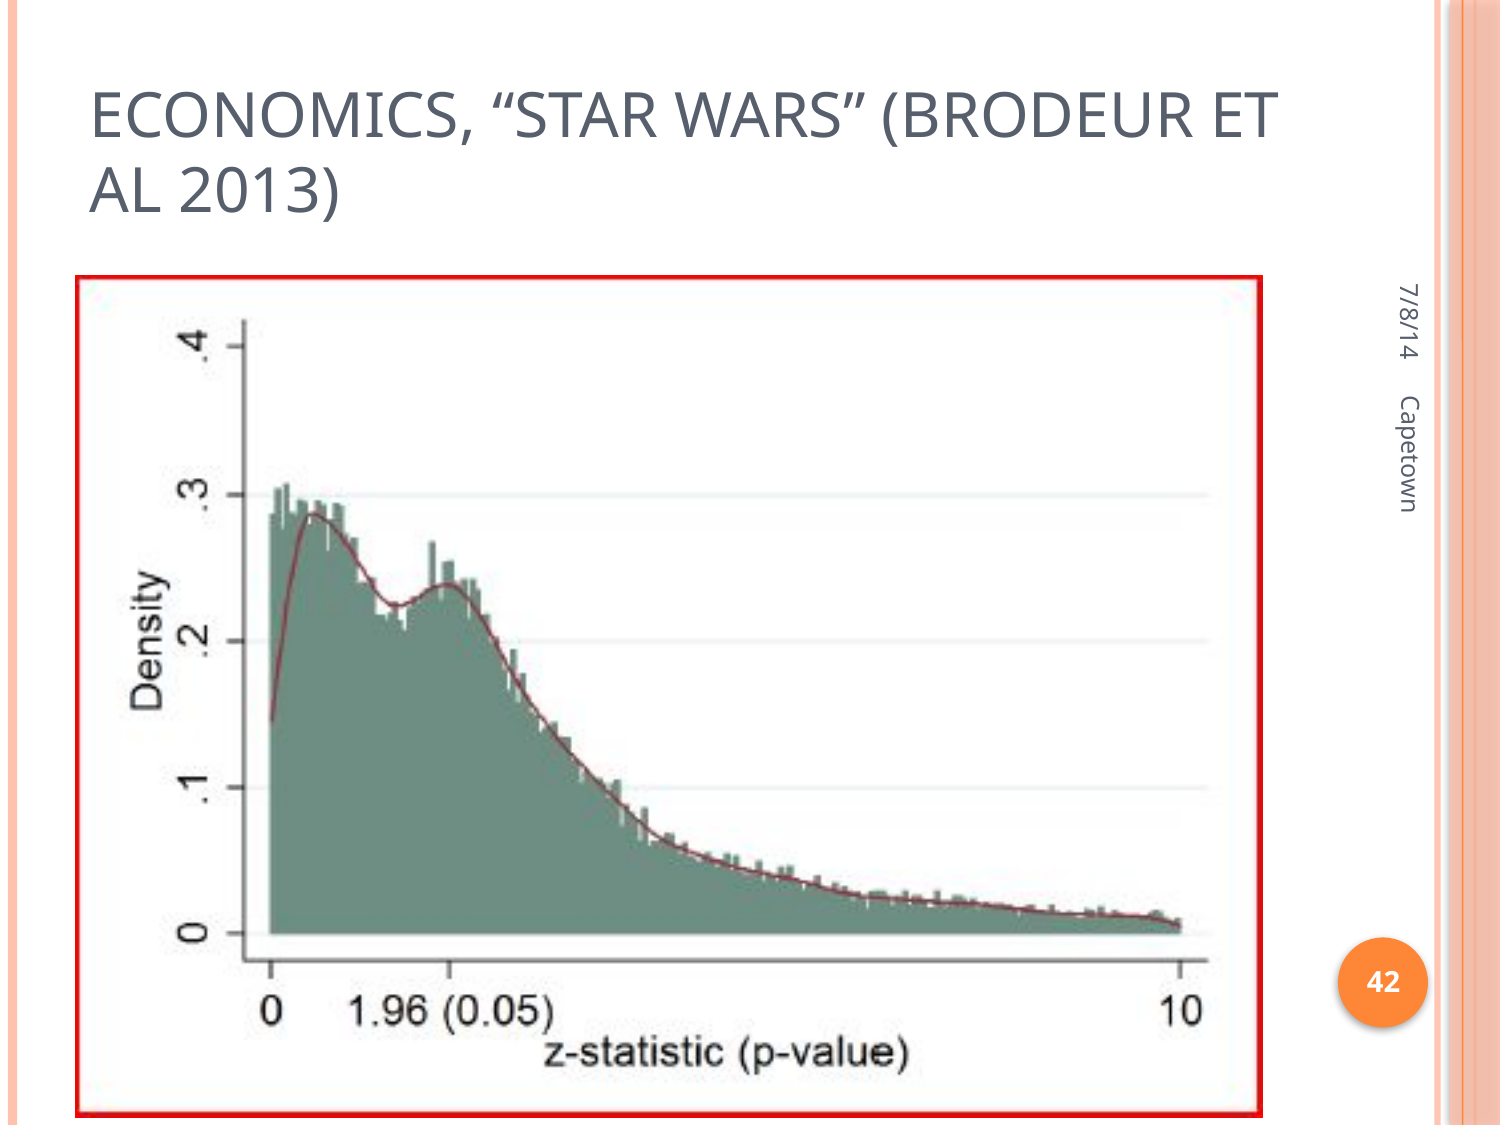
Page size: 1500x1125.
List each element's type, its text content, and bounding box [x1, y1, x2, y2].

slide_number 42 [1333, 940, 1434, 1027]
picture [74, 274, 1263, 1118]
title Economics, “Star Wars” (Brodeur et al 2013) [75, 45, 1300, 233]
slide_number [1378, 43, 1442, 374]
footer Capetown [1379, 380, 1440, 906]
